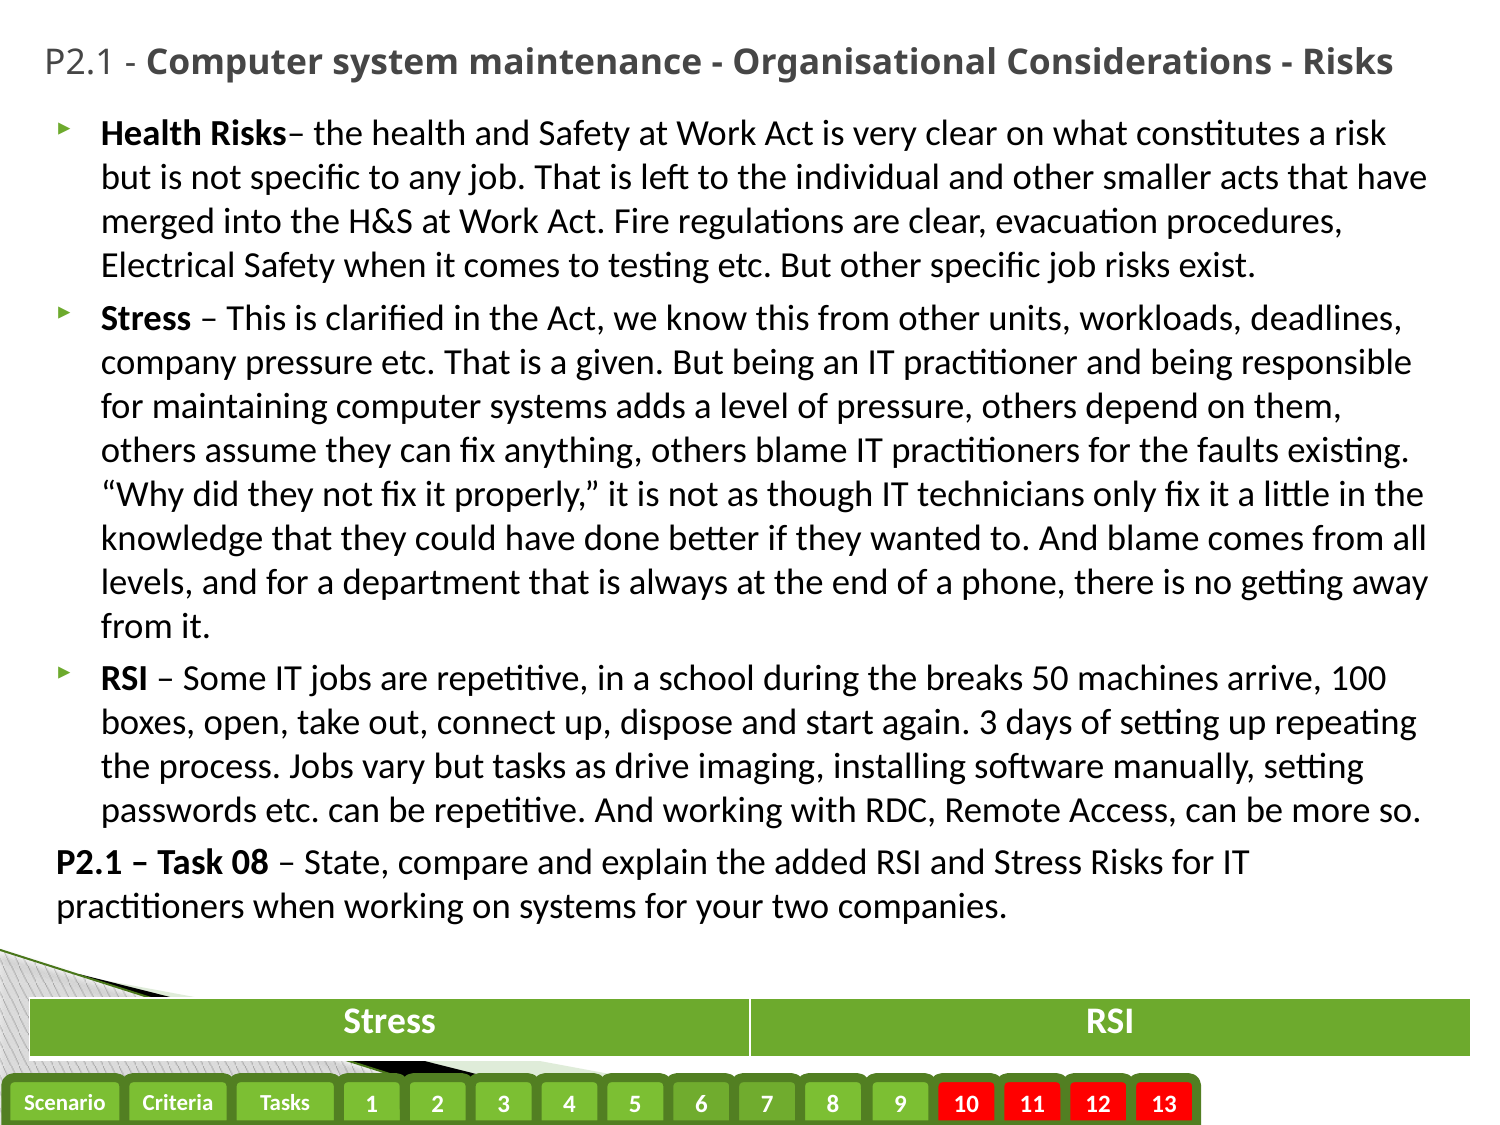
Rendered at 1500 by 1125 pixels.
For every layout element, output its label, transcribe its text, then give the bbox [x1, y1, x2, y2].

table_header RSI [751, 999, 1470, 1056]
list Health Risks– the health and Safety at Work Act is very clear on what constitutes a risk but is not specific to any job. That is left to the individual and other smaller acts that have merged into the H&S at Work Act. Fire regulations are clear, evacuation procedures, Electrical Safety when it comes to testing etc. But other specific job risks exist. Stress – This is clarified in the Act, we know this from other units, workloads, deadlines, company pressure etc. That is a given. But being an IT practitioner and being responsible for maintaining computer systems adds a level of pressure, others depend on them, others assume they can fix anything, others blame IT practitioners for the faults existing. “Why did they not fix it properly,” it is not as though IT technicians only fix it a little in the knowledge that they could have done better if they wanted to. And blame comes from all levels, and for a department that is always at the end of a phone, there is no getting away from it. RSI – Some IT jobs are repetitive, in a school during the breaks 50 machines arrive, 100 boxes, open, take out, connect up, dispose and start again. 3 days of setting up repeating the process. Jobs vary but tasks as drive imaging, installing software manually, setting passwords etc. can be repetitive. And working with RDC, Remote Access, can be more so. P2.1 – Task 08 – State, compare and explain the added RSI and Stress Risks for IT practitioners when working on systems for your two companies. [41, 101, 1459, 976]
table_header Stress [30, 999, 749, 1056]
title P2.1 - Computer system maintenance - Organisational Considerations - Risks [29, 30, 1463, 90]
